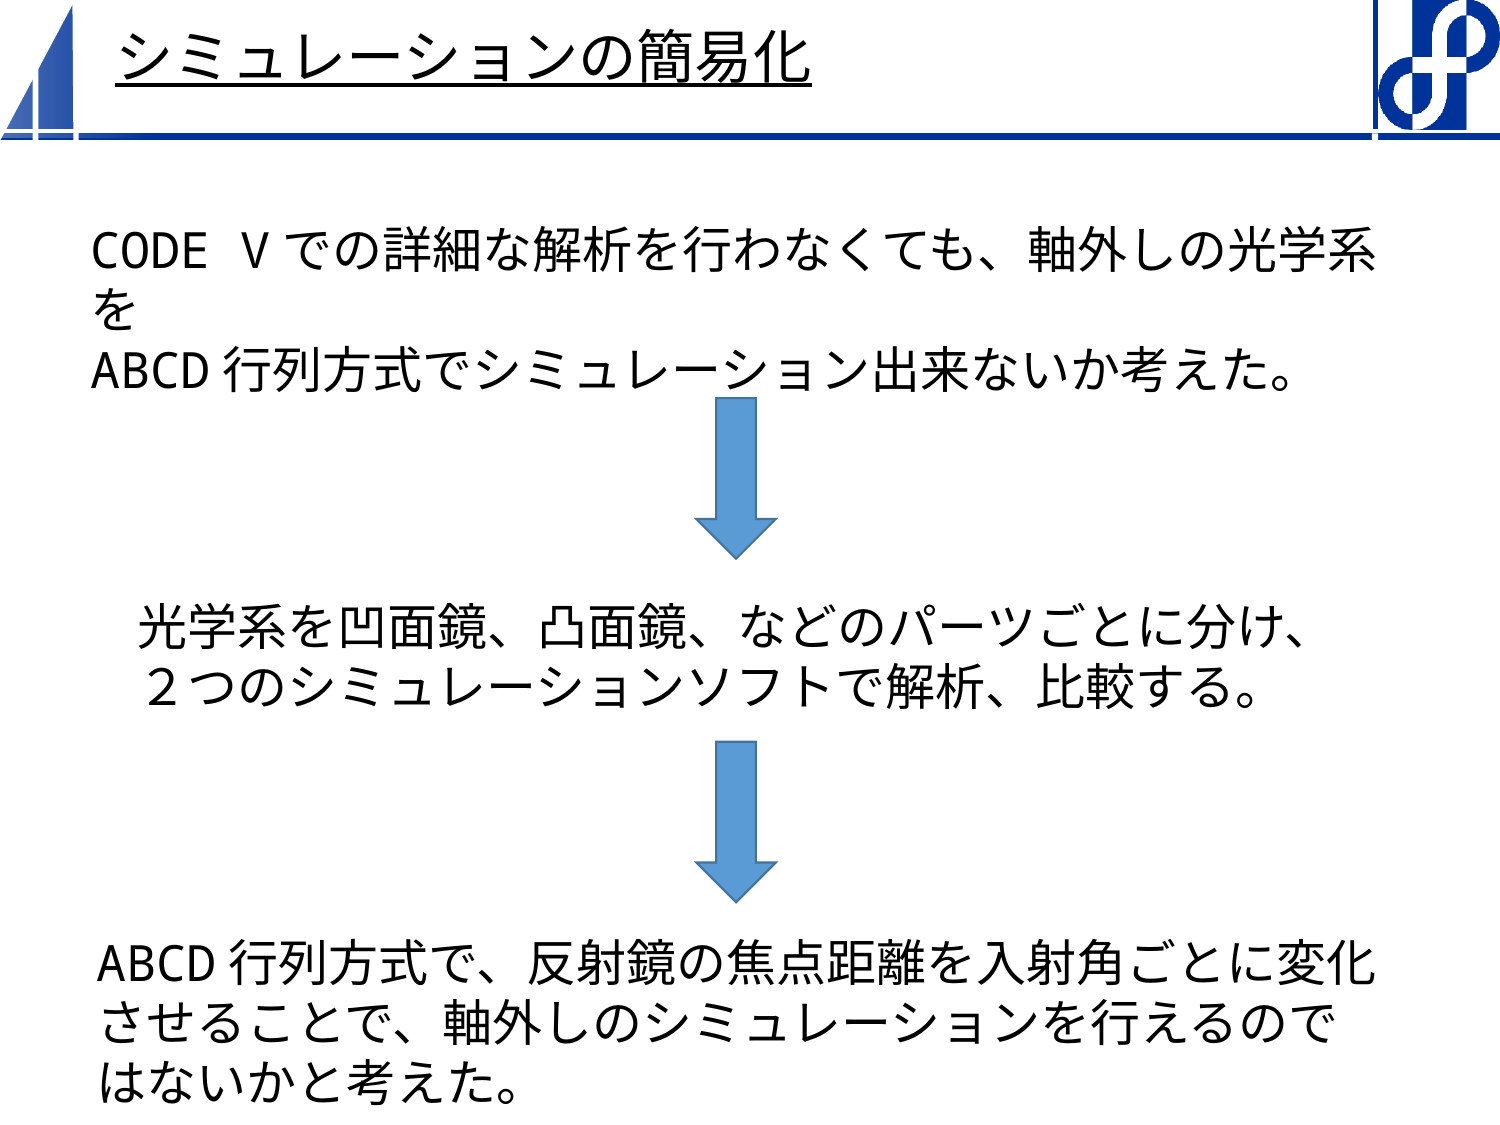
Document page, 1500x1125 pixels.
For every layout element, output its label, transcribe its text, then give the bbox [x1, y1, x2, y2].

text_box 光学系を凹面鏡、凸面鏡、などのパーツごとに分け、 ２つのシミュレーションソフトで解析、比較する。 [122, 588, 1350, 723]
text_box [693, 740, 779, 904]
text_box [693, 397, 779, 561]
title シミュレーションの簡易化 [100, 21, 1372, 153]
picture [1378, 0, 1500, 130]
text_box CODE Vでの詳細な解析を行わなくても、軸外しの光学系を ABCD行列方式でシミュレーション出来ないか考えた。 [75, 211, 1420, 407]
text_box ABCD行列方式で、反射鏡の焦点距離を入射角ごとに変化 させることで、軸外しのシミュレーションを行えるので はないかと考えた。 [81, 923, 1391, 1119]
